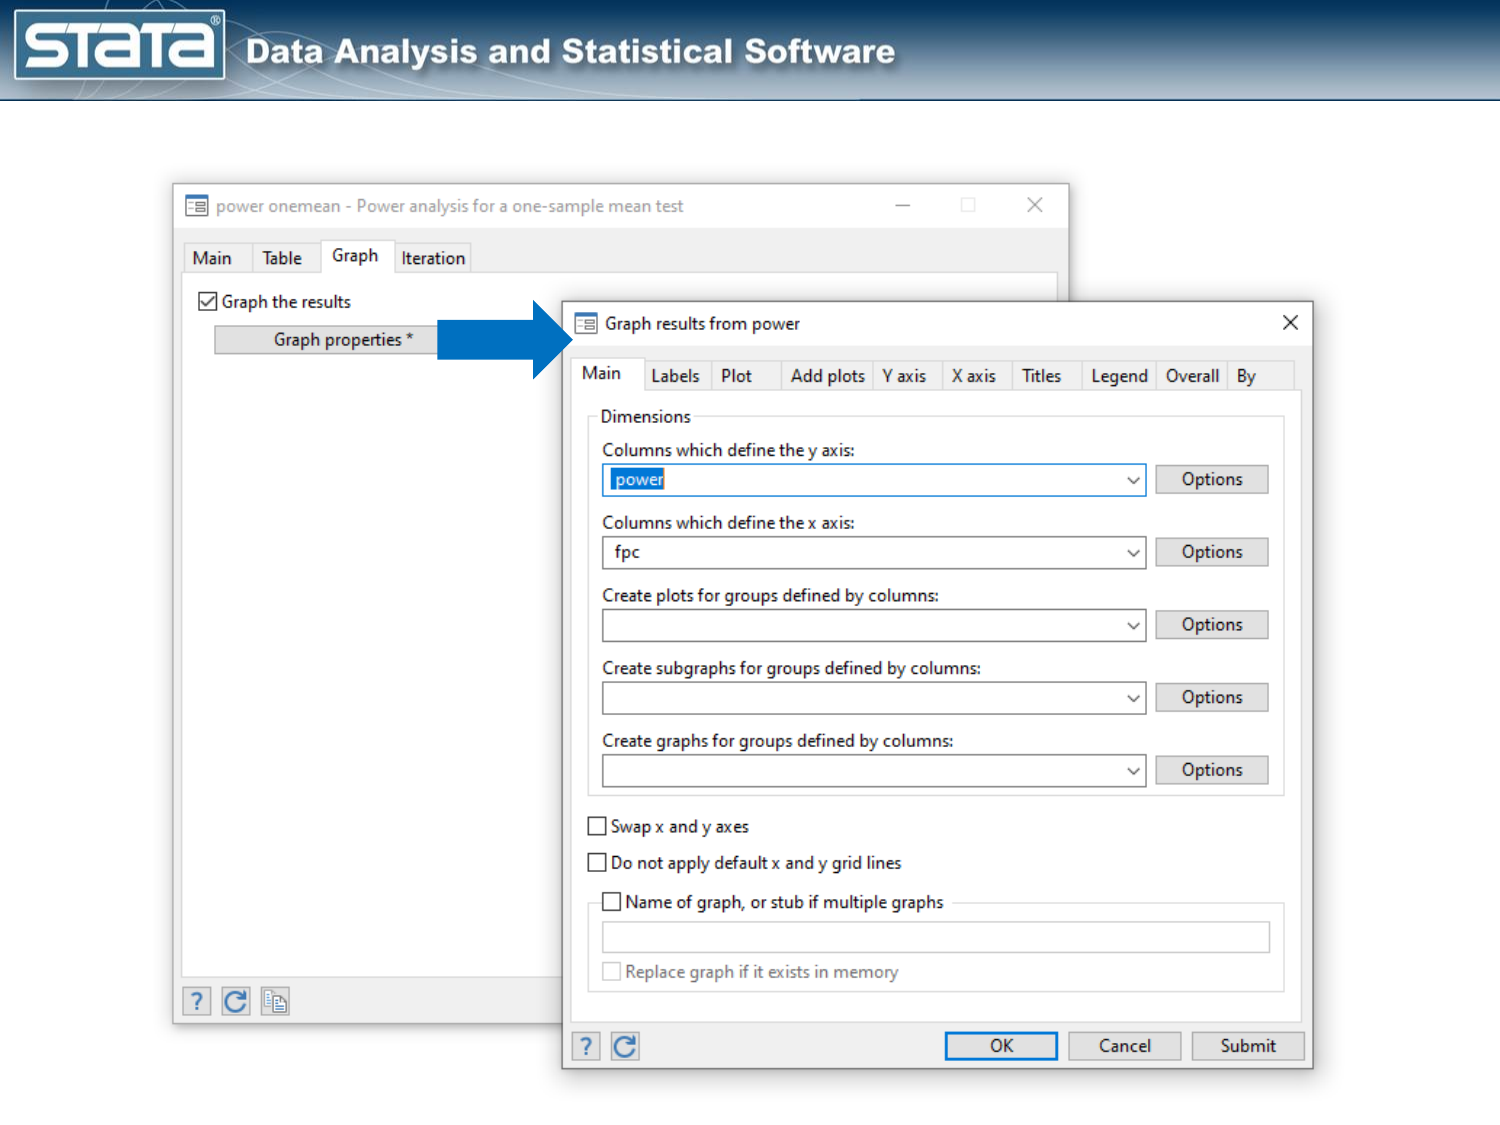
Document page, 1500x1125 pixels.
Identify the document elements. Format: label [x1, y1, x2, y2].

picture [0, 0, 1500, 102]
picture [120, 134, 1380, 1123]
